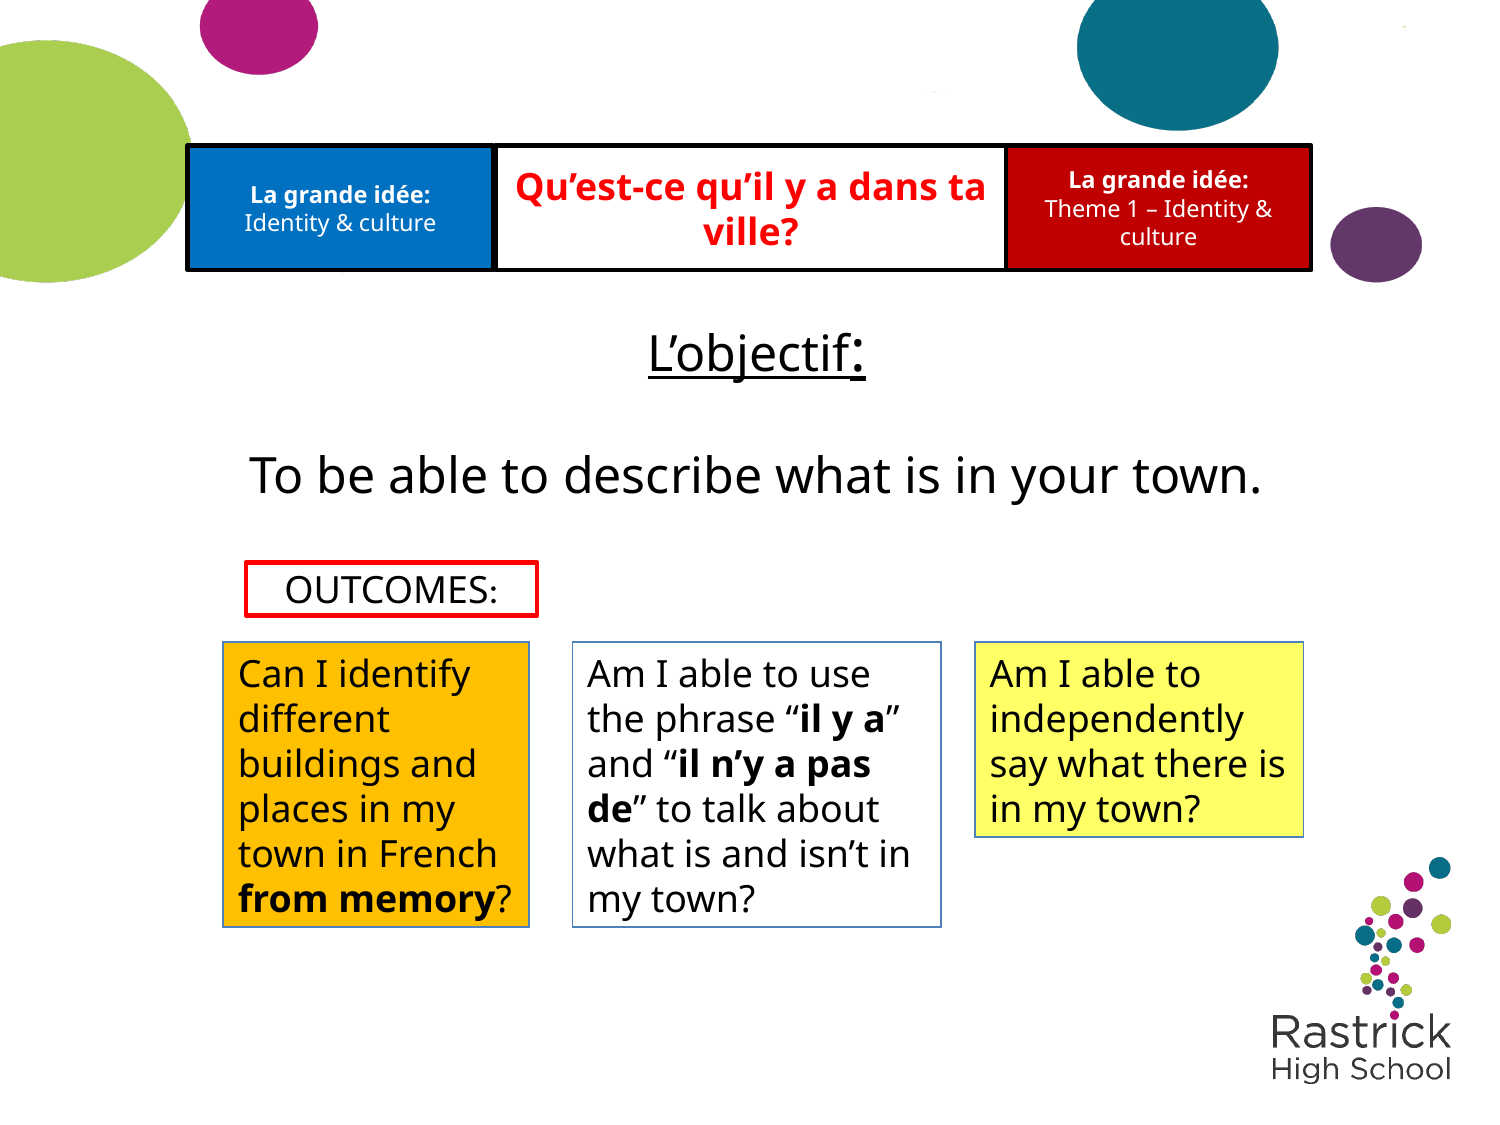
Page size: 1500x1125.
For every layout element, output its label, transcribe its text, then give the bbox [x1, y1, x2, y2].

text_box OUTCOMES: [244, 560, 539, 618]
picture [0, 0, 1500, 306]
text_box La grande idée: Identity & culture [185, 143, 493, 272]
text_box Am I able to use the phrase “il y a” and “il n’y a pas de” to talk about what is and isn’t in my town? [572, 642, 941, 927]
text_box Qu’est-ce qu’il y a dans ta ville? [493, 143, 1004, 272]
text_box Am I able to independently say what there is in my town? [974, 642, 1304, 837]
title L’objectif: To be able to describe what is in your town. [209, 272, 1304, 417]
text_box La grande idée: Theme 1 – Identity & culture [1004, 143, 1313, 272]
picture [1273, 857, 1451, 1084]
text_box Can I identify different buildings and places in my town in French from memory? [223, 642, 530, 927]
